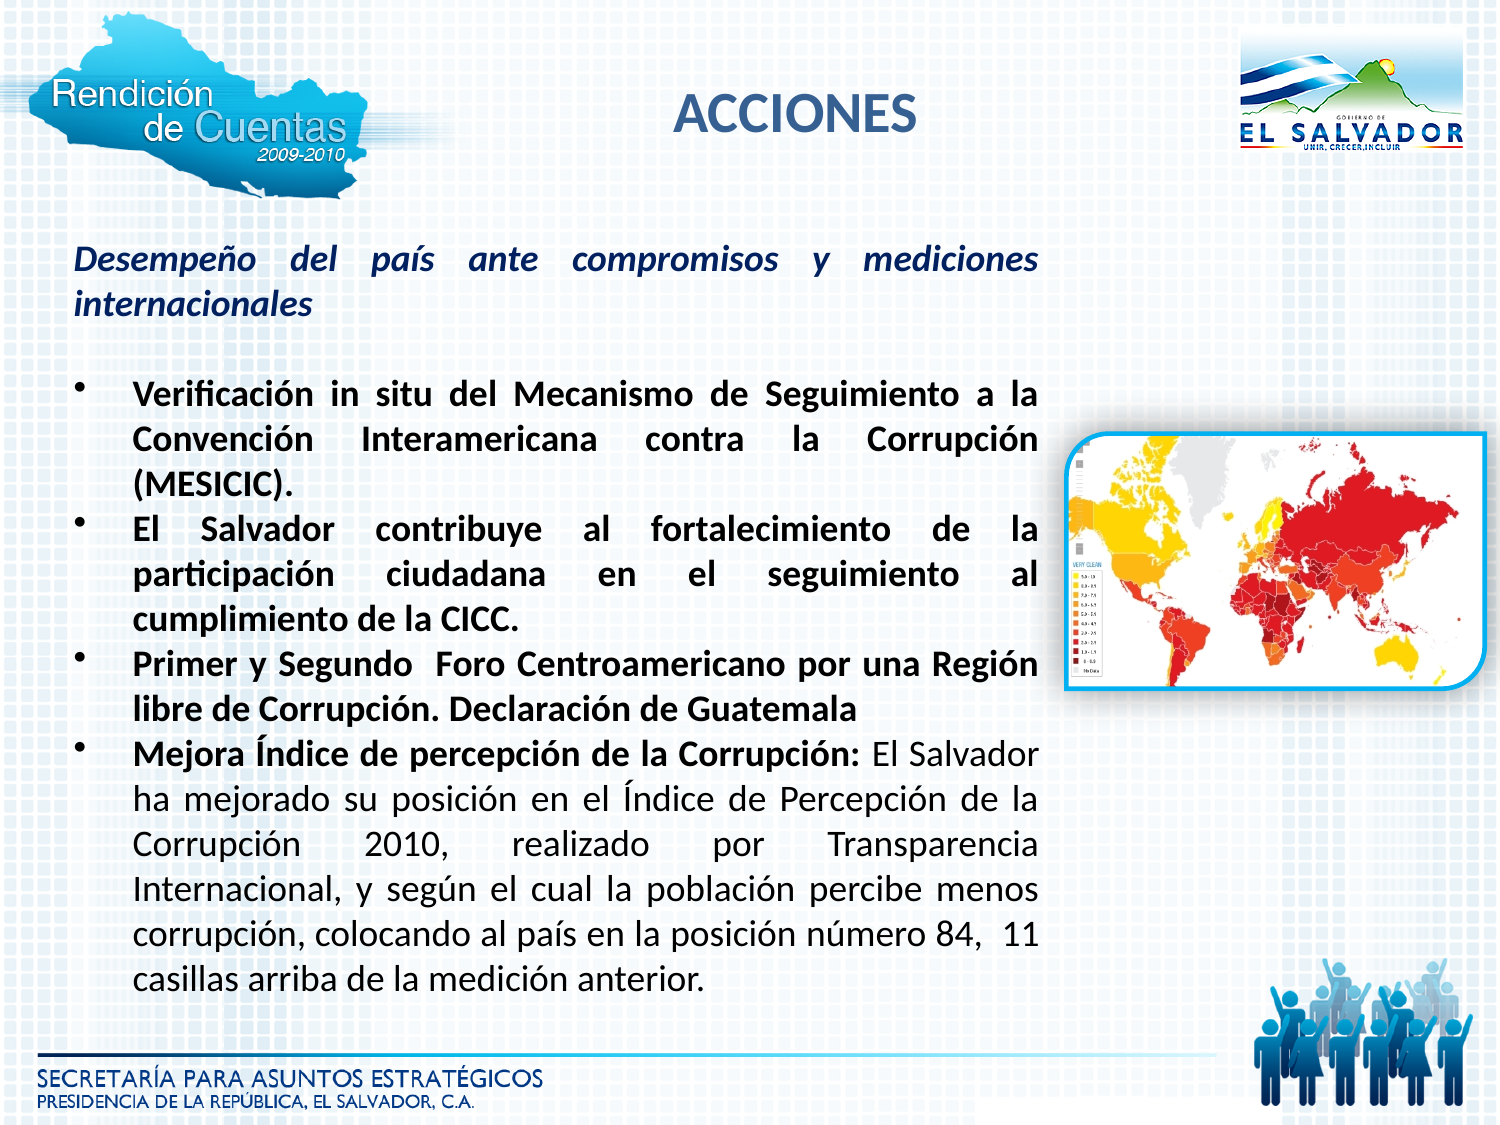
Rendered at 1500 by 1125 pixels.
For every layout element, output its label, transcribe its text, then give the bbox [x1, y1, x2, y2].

text_box Desempeño del país ante compromisos y mediciones internacionales Verificación in situ del Mecanismo de Seguimiento a la Convención Interamericana contra la Corrupción (MESICIC). El Salvador contribuye al fortalecimiento de la participación ciudadana en el seguimiento al cumplimiento de la CICC. Primer y Segundo Foro Centroamericano por una Región libre de Corrupción. Declaración de Guatemala Mejora Índice de percepción de la Corrupción: El Salvador ha mejorado su posición en el Índice de Percepción de la Corrupción 2010, realizado por Transparencia Internacional, y según el cual la población percibe menos corrupción, colocando al país en la posición número 84, 11 casillas arriba de la medición anterior. [58, 226, 1055, 1007]
text_box acciones [478, 66, 1114, 152]
picture [0, 0, 1500, 1125]
